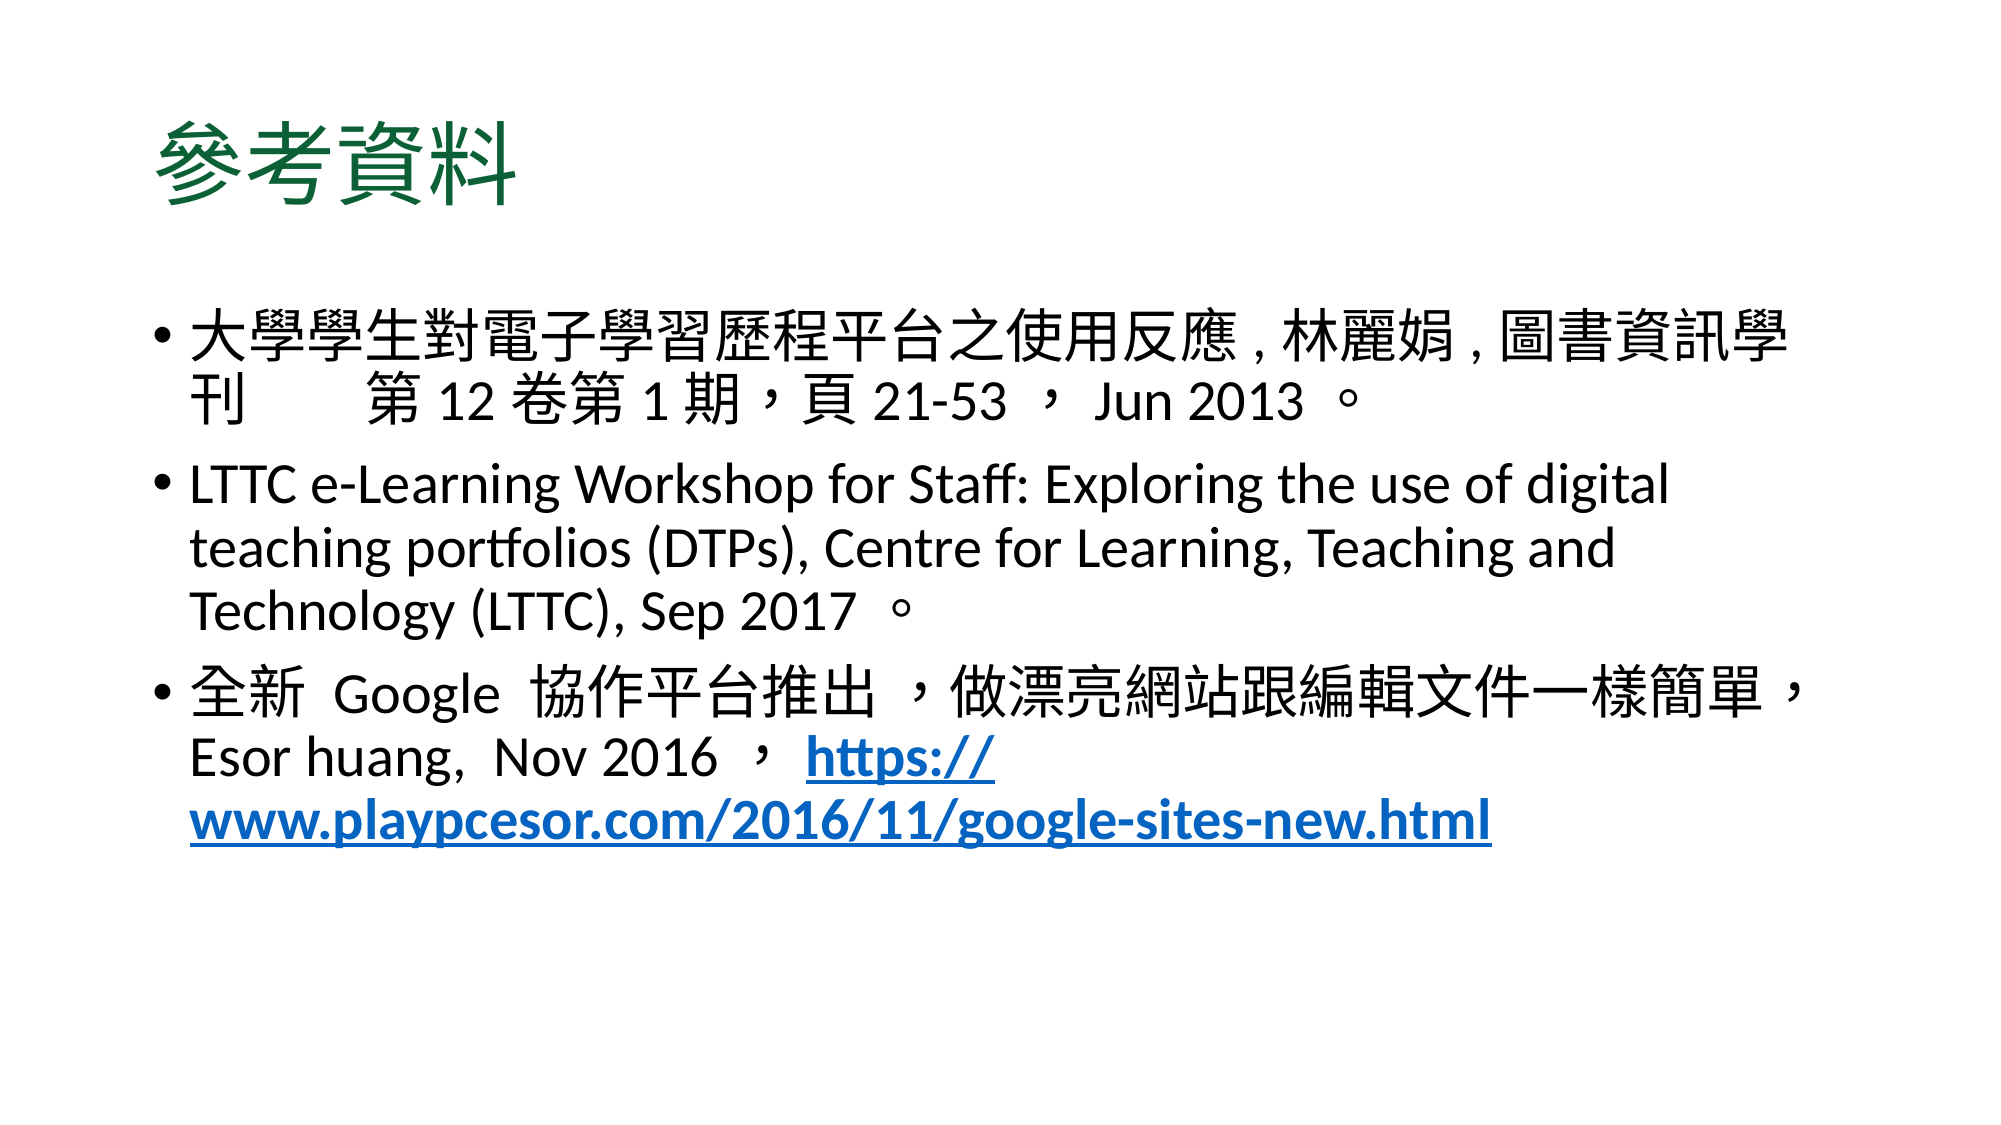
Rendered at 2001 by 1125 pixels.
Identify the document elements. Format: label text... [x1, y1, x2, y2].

title 參考資料 [137, 59, 1863, 278]
list 大學學生對電子學習歷程平台之使用反應,林麗娟,圖書資訊學刊 第12卷第1期，頁21-53，Jun 2013。 LTTC e-Learning Workshop for Staff: Exploring the use of digital teaching portfolios (DTPs), Centre for Learning, Teaching and Technology (LTTC), Sep 2017。 全新 Google 協作平台推出 ，做漂亮網站跟編輯文件一樣簡單，Esor huang, Nov 2016，https://www.playpcesor.com/2016/11/google-sites-new.html [137, 299, 1863, 1014]
